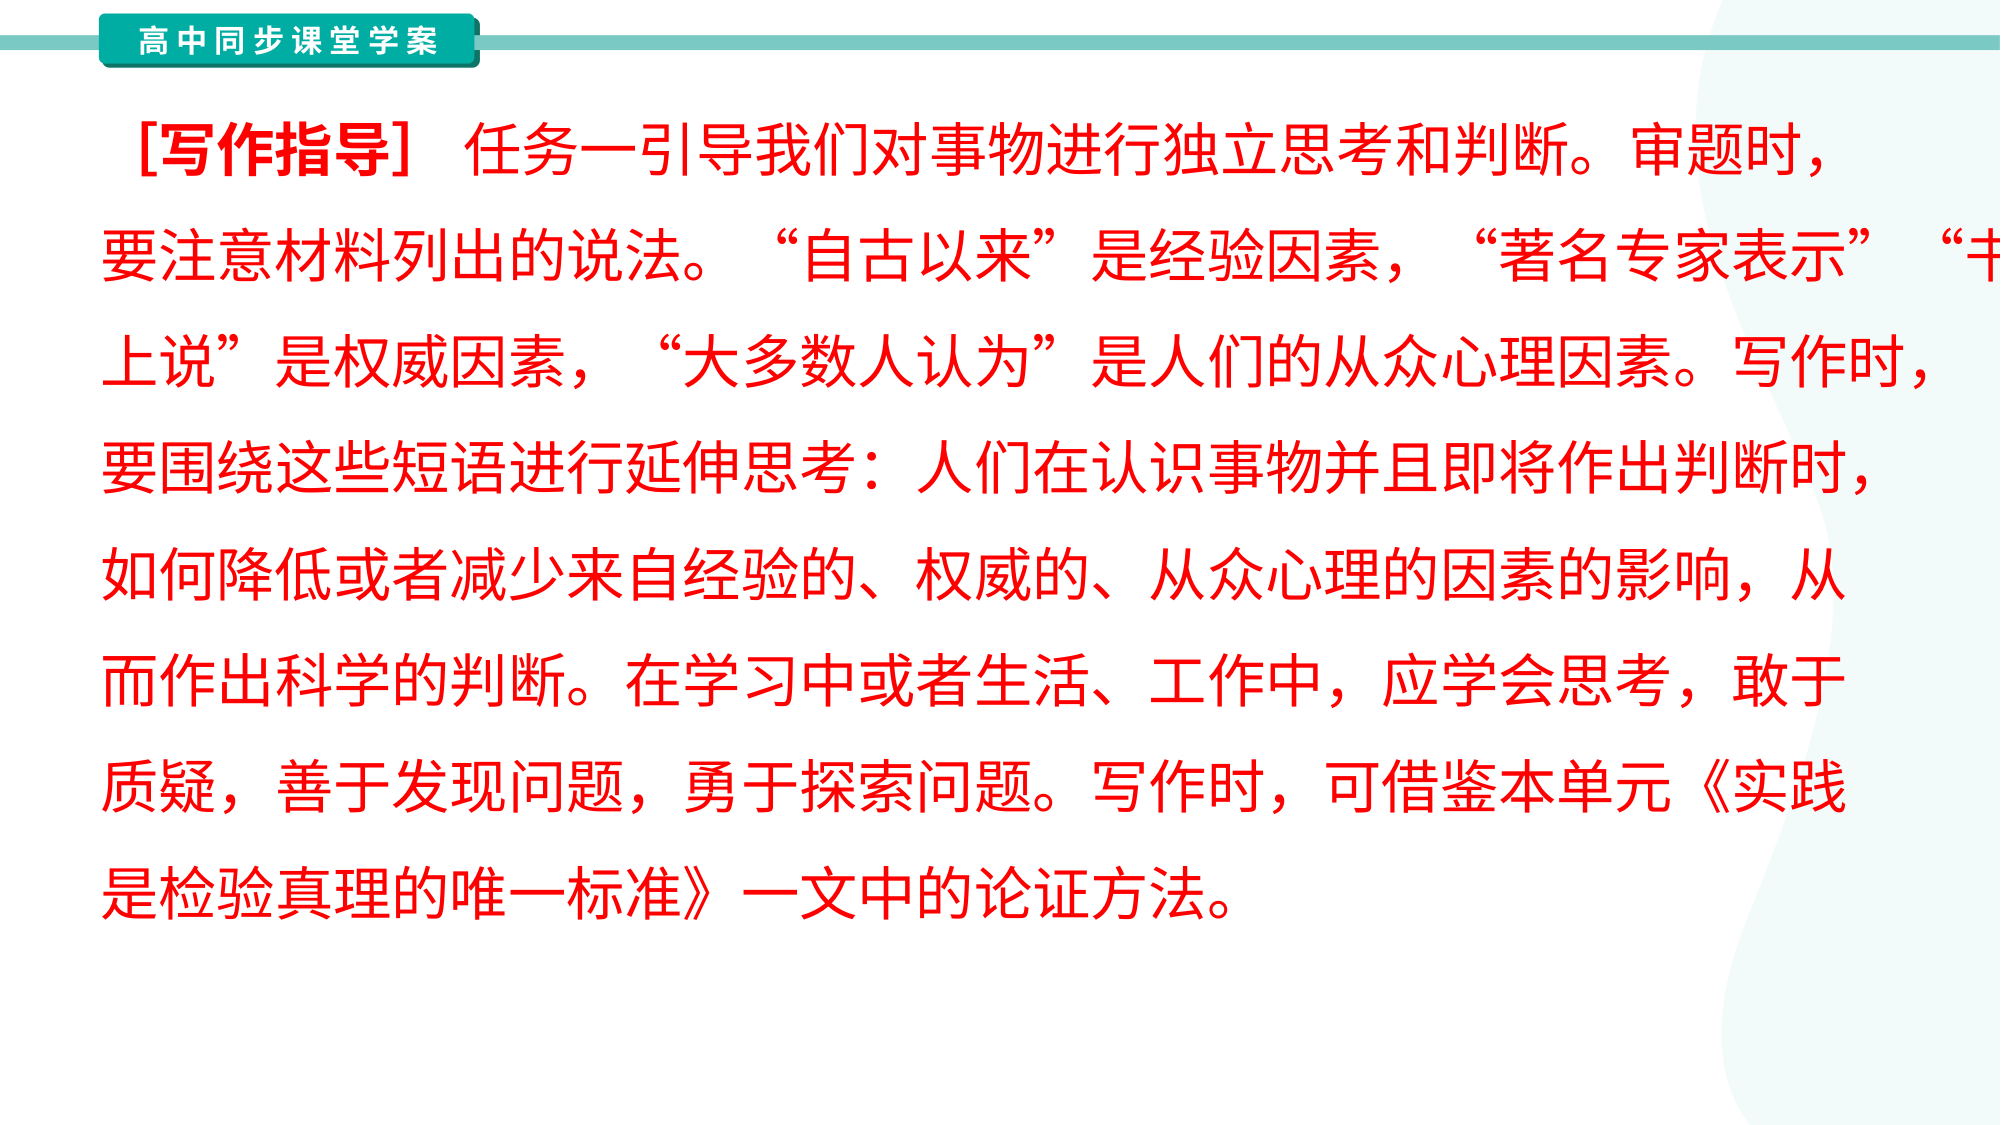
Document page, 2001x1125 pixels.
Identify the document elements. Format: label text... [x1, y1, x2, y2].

picture [0, 0, 2000, 1125]
text_box ［写作指导］ 任务一引导我们对事物进行独立思考和判断。审题时， 要注意材料列出的说法。“自古以来”是经验因素，“著名专家表示”“书 上说”是权威因素，“大多数人认为”是人们的从众心理因素。写作时， 要围绕这些短语进行延伸思考：人们在认识事物并且即将作出判断时， 如何降低或者减少来自经验的、权威的、从众心理的因素的影响，从 而作出科学的判断。在学习中或者生活、工作中，应学会思考，敢于 质疑，善于发现问题，勇于探索问题。写作时，可借鉴本单元《实践 是检验真理的唯一标准》一文中的论证方法。 [100, 76, 1899, 927]
